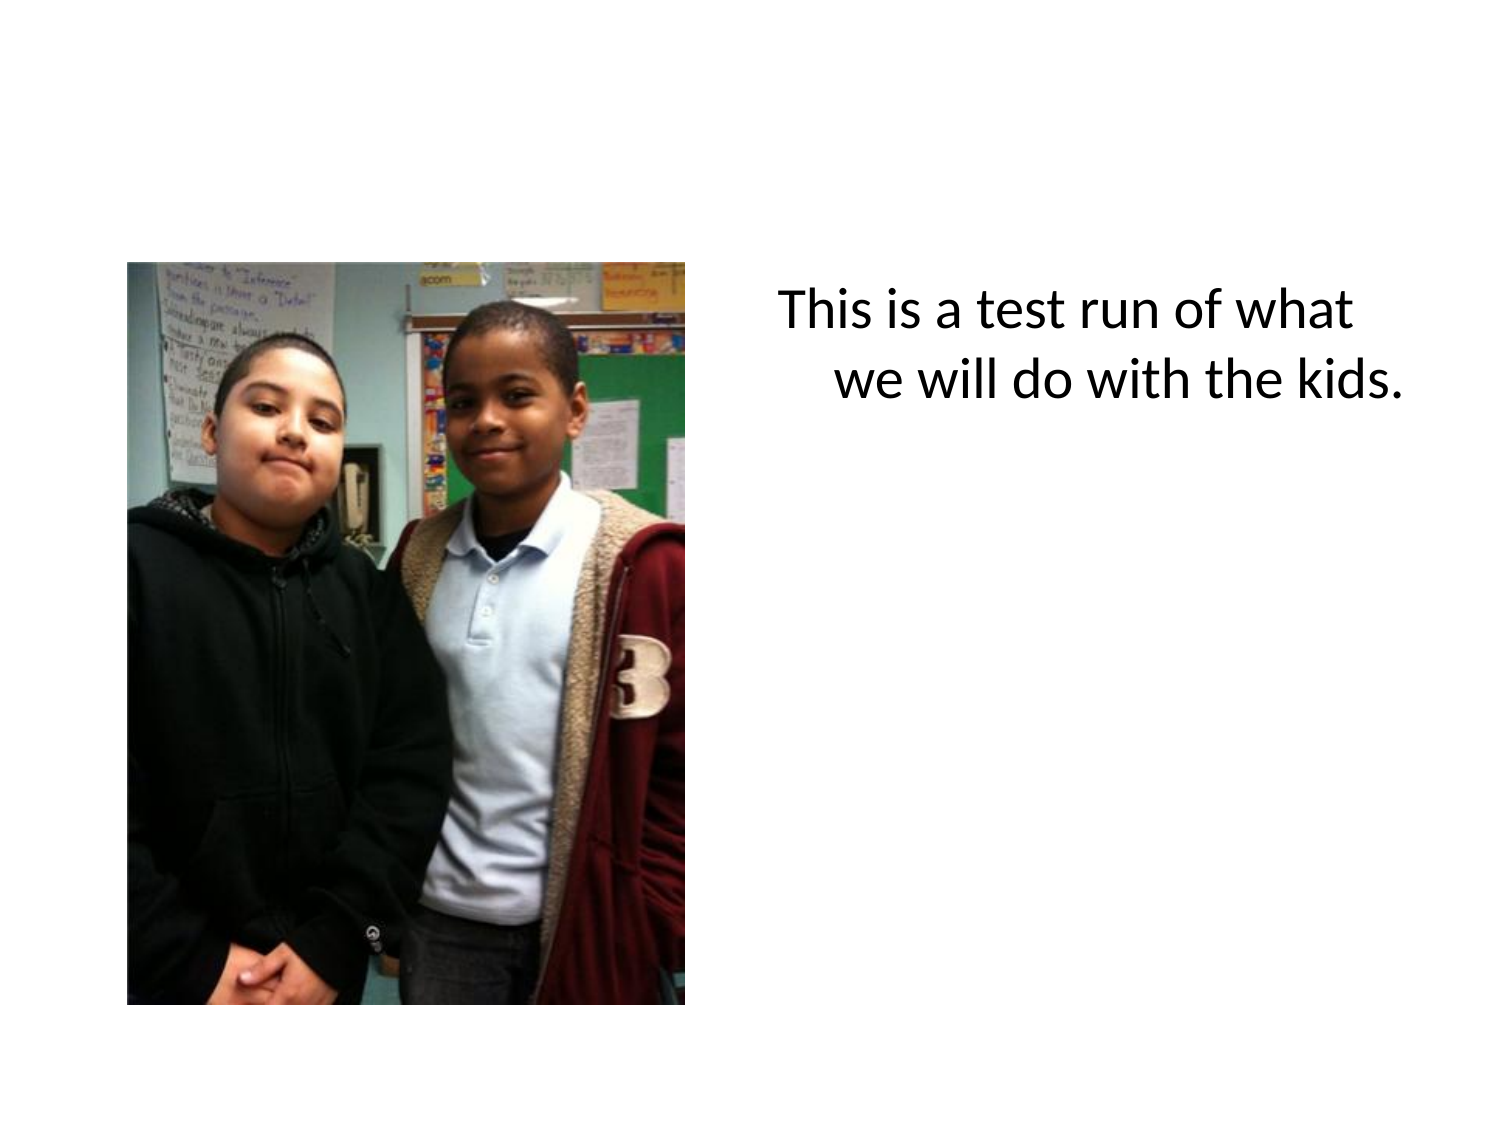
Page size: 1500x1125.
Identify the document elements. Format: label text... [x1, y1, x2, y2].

list This is a test run of what we will do with the kids. [762, 262, 1425, 1005]
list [74, 262, 738, 1006]
